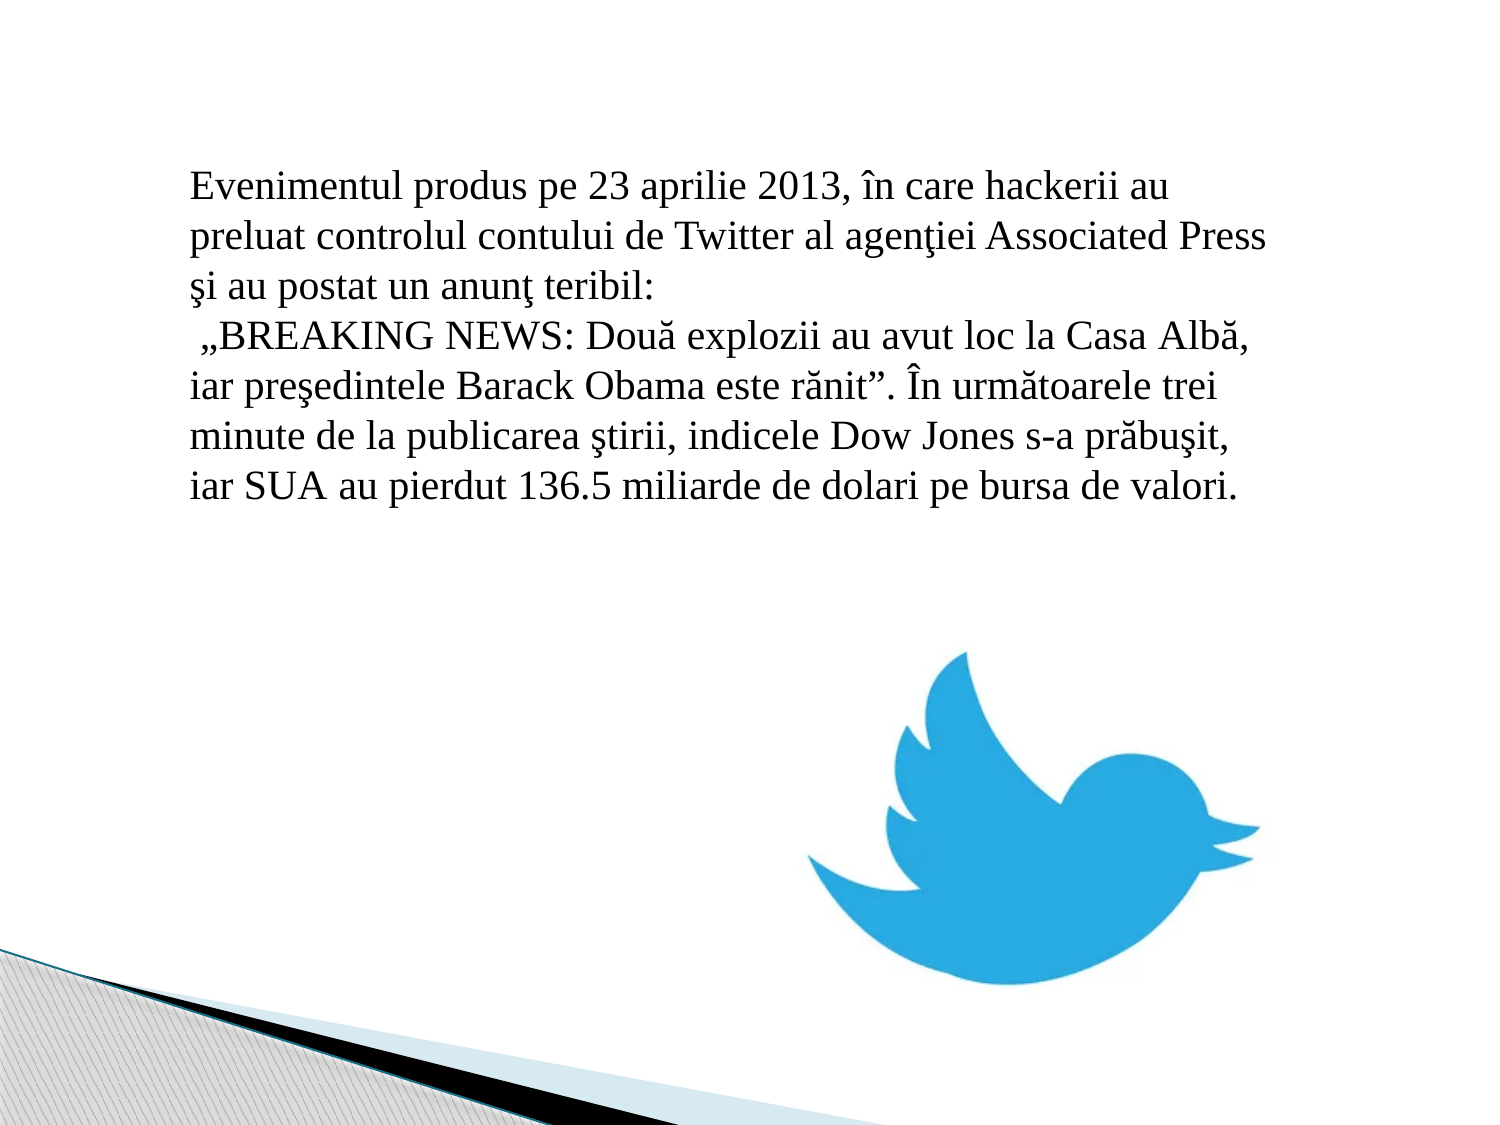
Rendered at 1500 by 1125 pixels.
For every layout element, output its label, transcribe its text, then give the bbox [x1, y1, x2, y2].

picture [674, 587, 1369, 1051]
text_box Evenimentul produs pe 23 aprilie 2013, în care hackerii au preluat controlul contului de Twitter al agenţiei Associated Press şi au postat un anunţ teribil: „BREAKING NEWS: Două explozii au avut loc la Casa Albă, iar preşedintele Barack Obama este rănit”. În următoarele trei minute de la publicarea ştirii, indicele Dow Jones s-a prăbuşit, iar SUA au pierdut 136.5 miliarde de dolari pe bursa de valori. [174, 149, 1300, 515]
